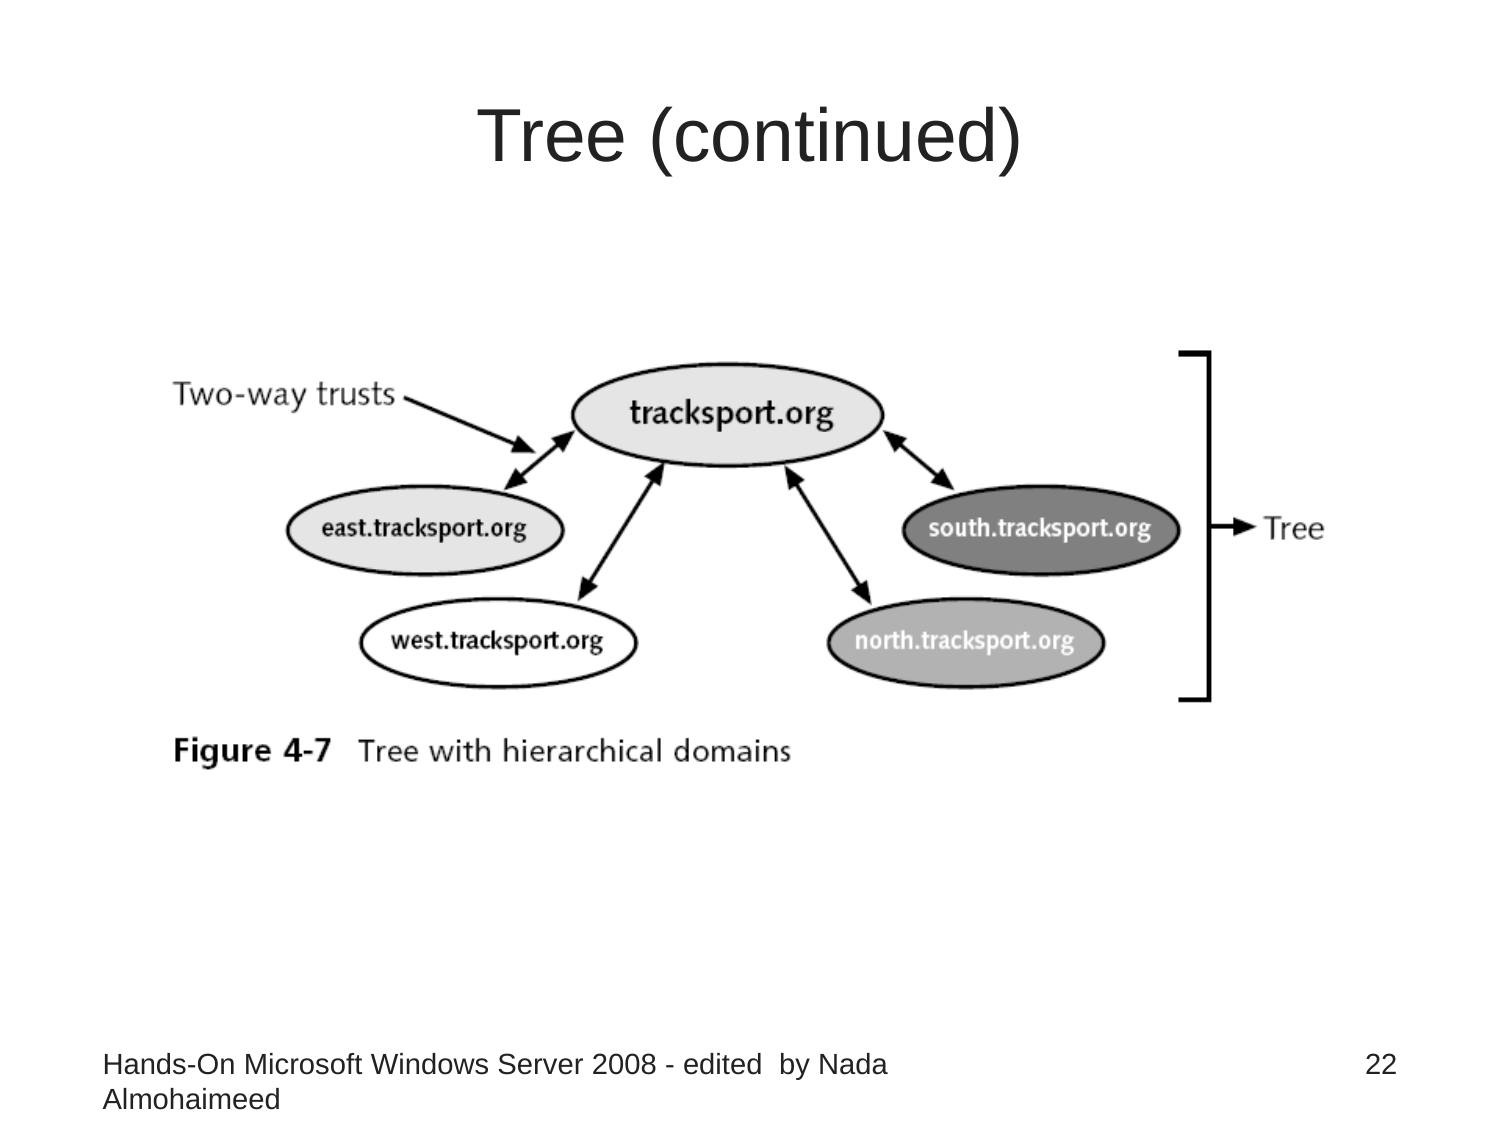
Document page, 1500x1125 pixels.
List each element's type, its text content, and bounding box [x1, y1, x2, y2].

footer Hands-On Microsoft Windows Server 2008 - edited by Nada Almohaimeed [87, 1037, 1051, 1101]
slide_number 22 [1074, 1037, 1413, 1101]
picture [171, 345, 1329, 780]
title Tree (continued) [87, 37, 1413, 226]
